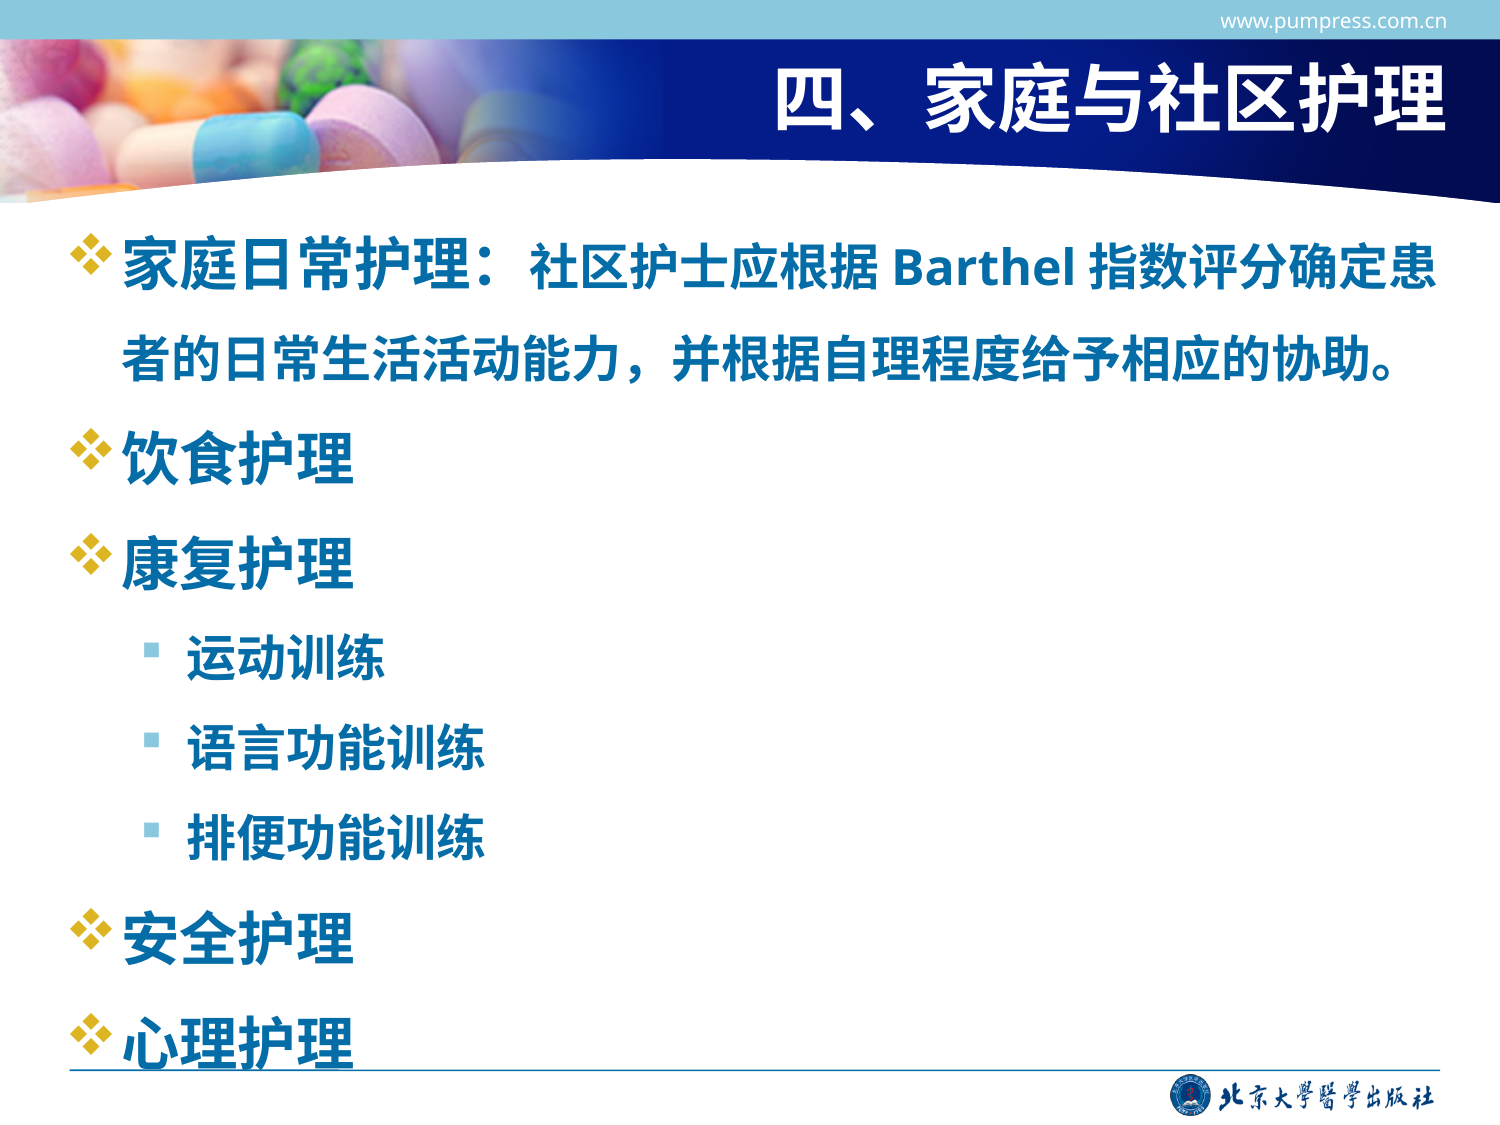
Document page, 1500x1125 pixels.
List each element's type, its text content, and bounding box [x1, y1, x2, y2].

picture [1170, 1074, 1436, 1118]
title 四、家庭与社区护理 [137, 49, 1463, 143]
picture [0, 40, 1500, 203]
list 家庭日常护理：社区护士应根据Barthel指数评分确定患者的日常生活活动能力，并根据自理程度给予相应的协助。 饮食护理 康复护理 运动训练 语言功能训练 排便功能训练 安全护理 心理护理 [49, 184, 1463, 1071]
slide_number www.pumpress.com.cn [1024, 0, 1463, 38]
